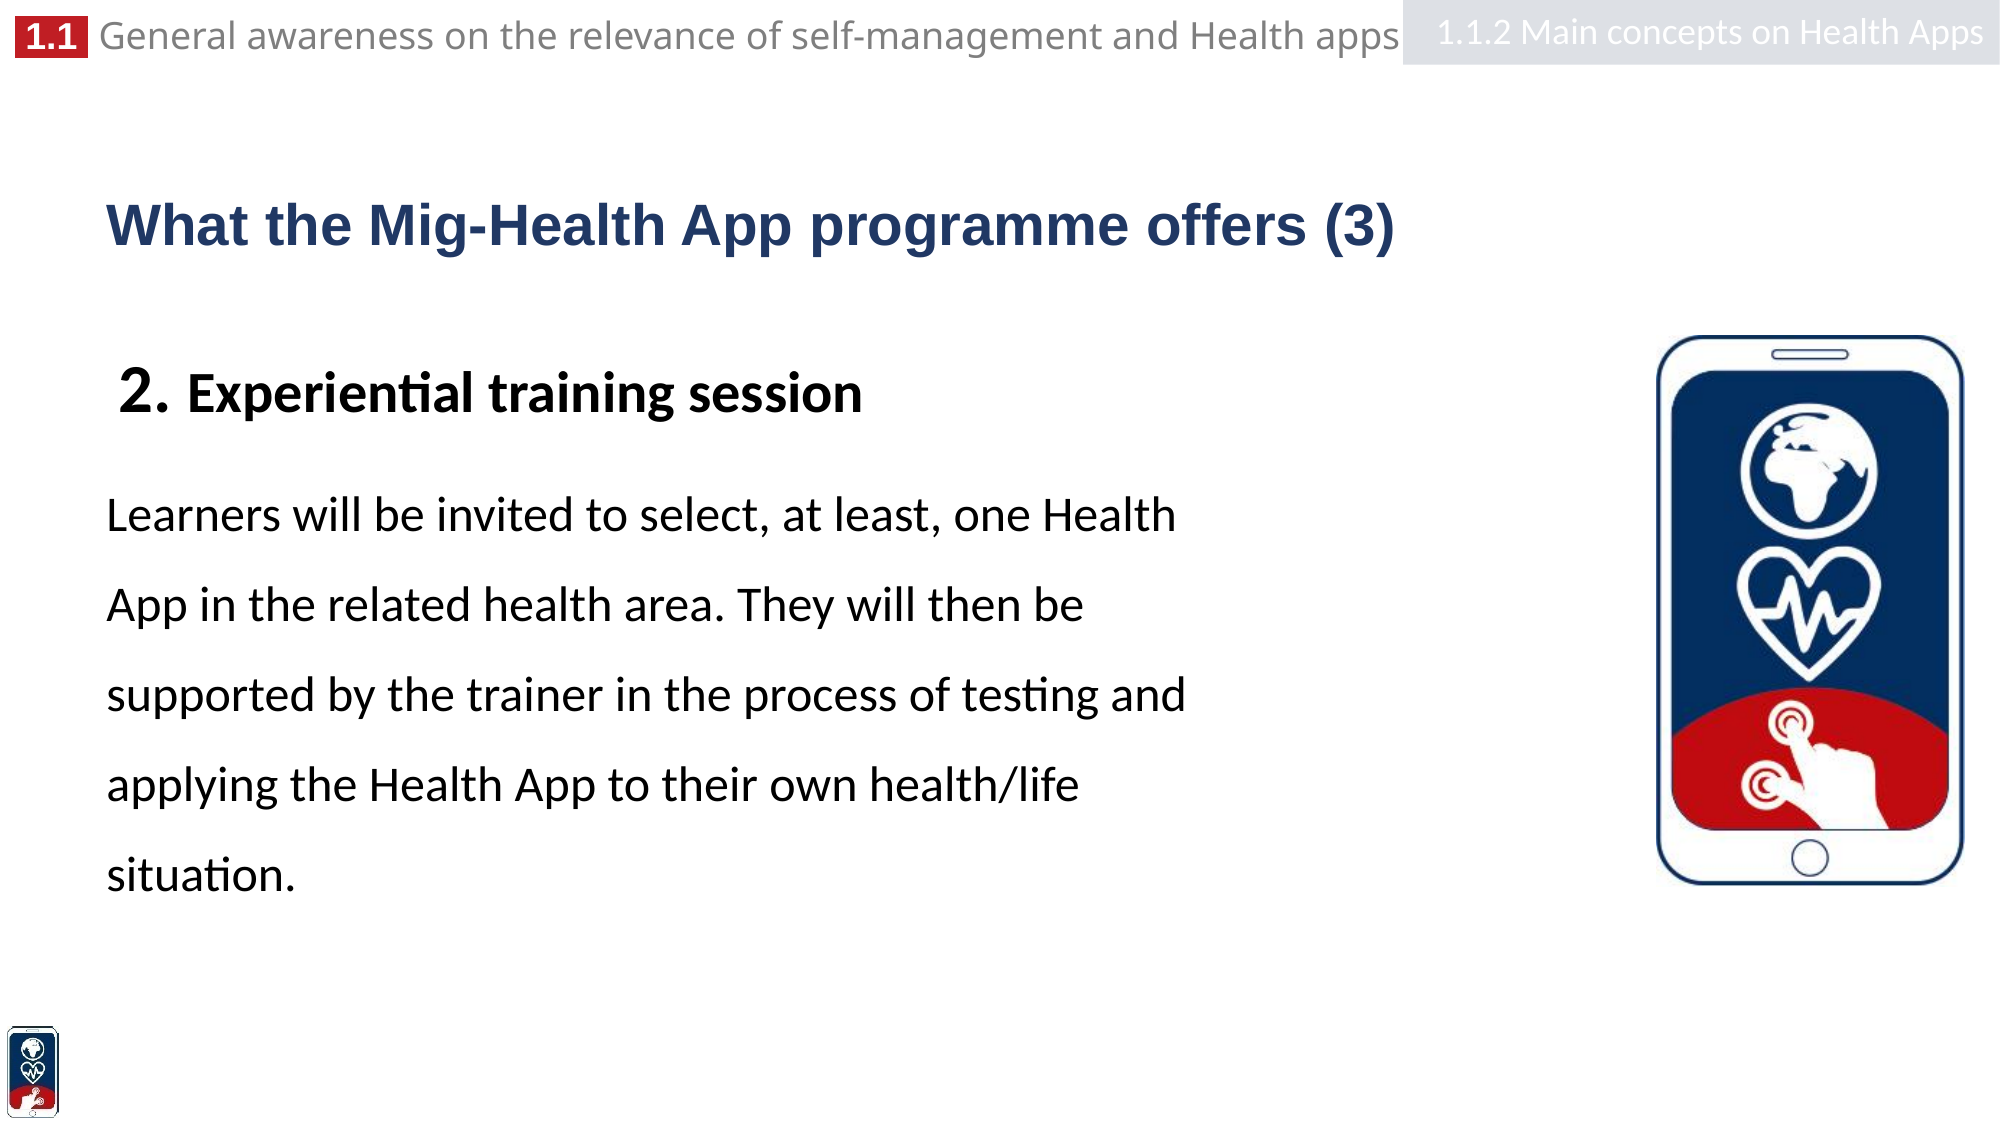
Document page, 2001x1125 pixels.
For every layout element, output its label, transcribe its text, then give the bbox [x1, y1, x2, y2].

title What the Mig-Health App programme offers (3) [91, 177, 1906, 277]
picture [7, 1026, 59, 1118]
picture [1656, 335, 1965, 887]
list 2. Experiential training session Learners will be invited to select, at least, one Health App in the related health area. They will then be supported by the trainer in the process of testing and applying the Health App to their own health/life situation. [91, 295, 1208, 1094]
text_box 1.1.2 Main concepts on Health Apps [1403, 0, 2000, 65]
